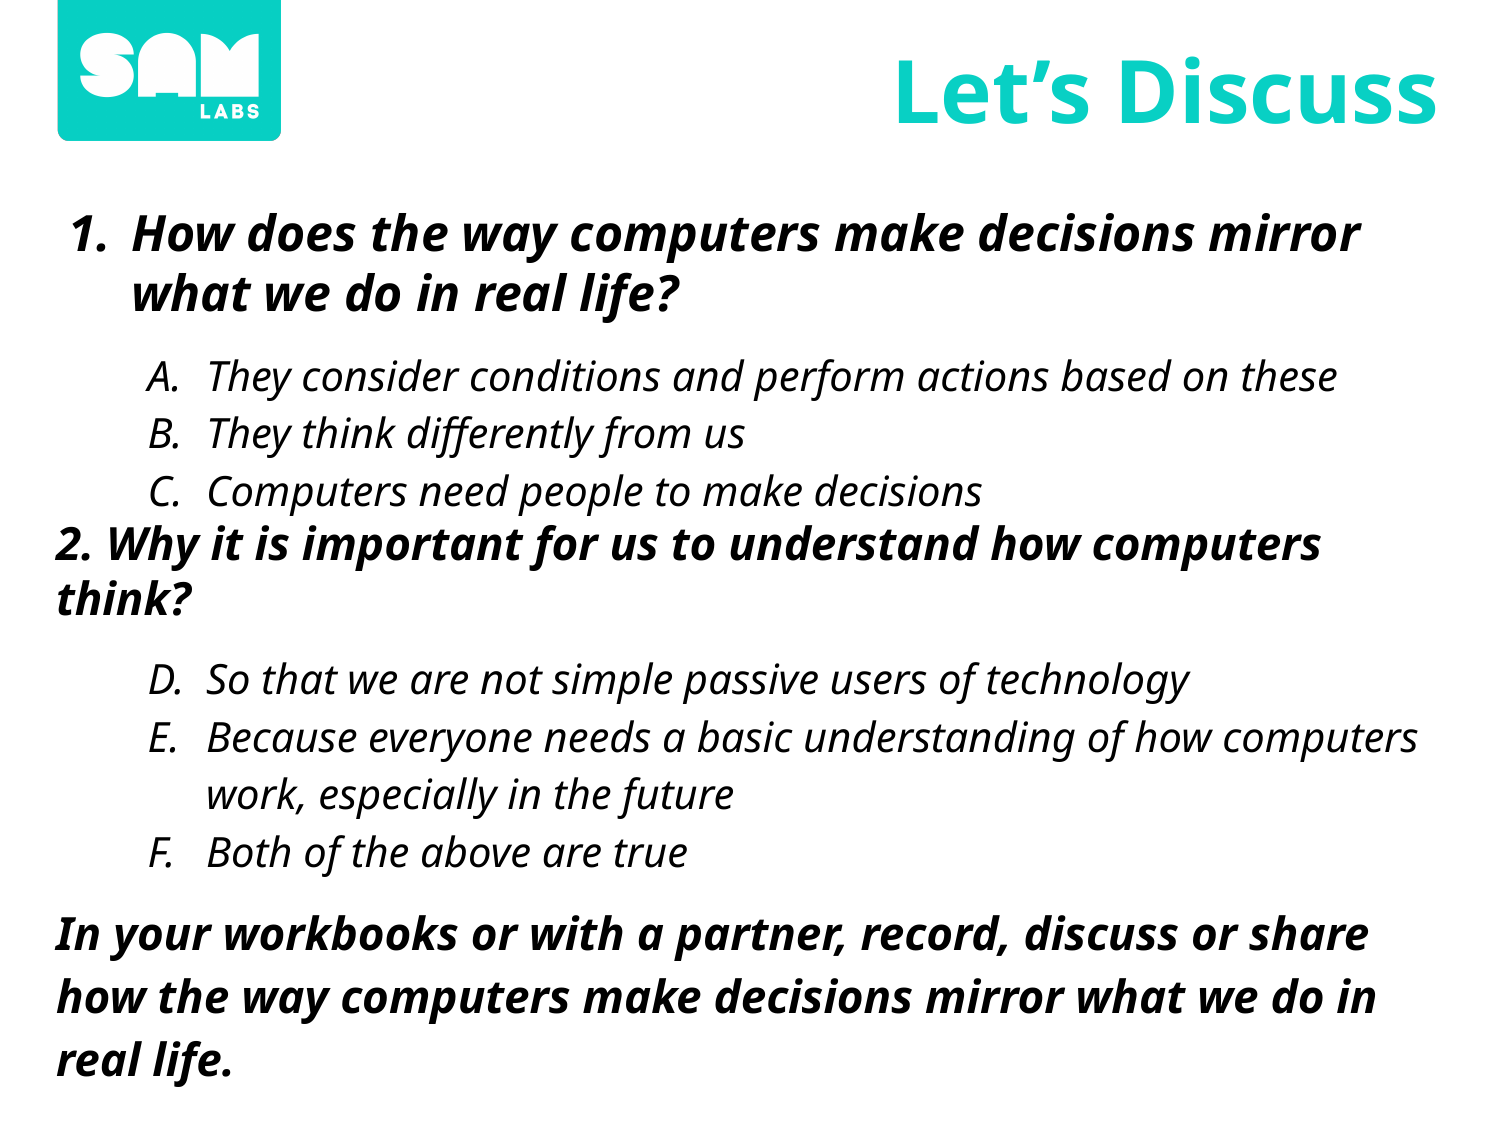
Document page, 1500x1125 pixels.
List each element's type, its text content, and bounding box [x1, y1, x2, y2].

picture [0, 0, 281, 142]
text_box How does the way computers make decisions mirror what we do in real life? They consider conditions and perform actions based on these They think differently from us Computers need people to make decisions 2. Why it is important for us to understand how computers think? So that we are not simple passive users of technology Because everyone needs a basic understanding of how computers work, especially in the future Both of the above are true In your workbooks or with a partner, record, discuss or share how the way computers make decisions mirror what we do in real life. [40, 401, 1469, 1006]
text_box Let’s Discuss [286, 39, 1440, 142]
